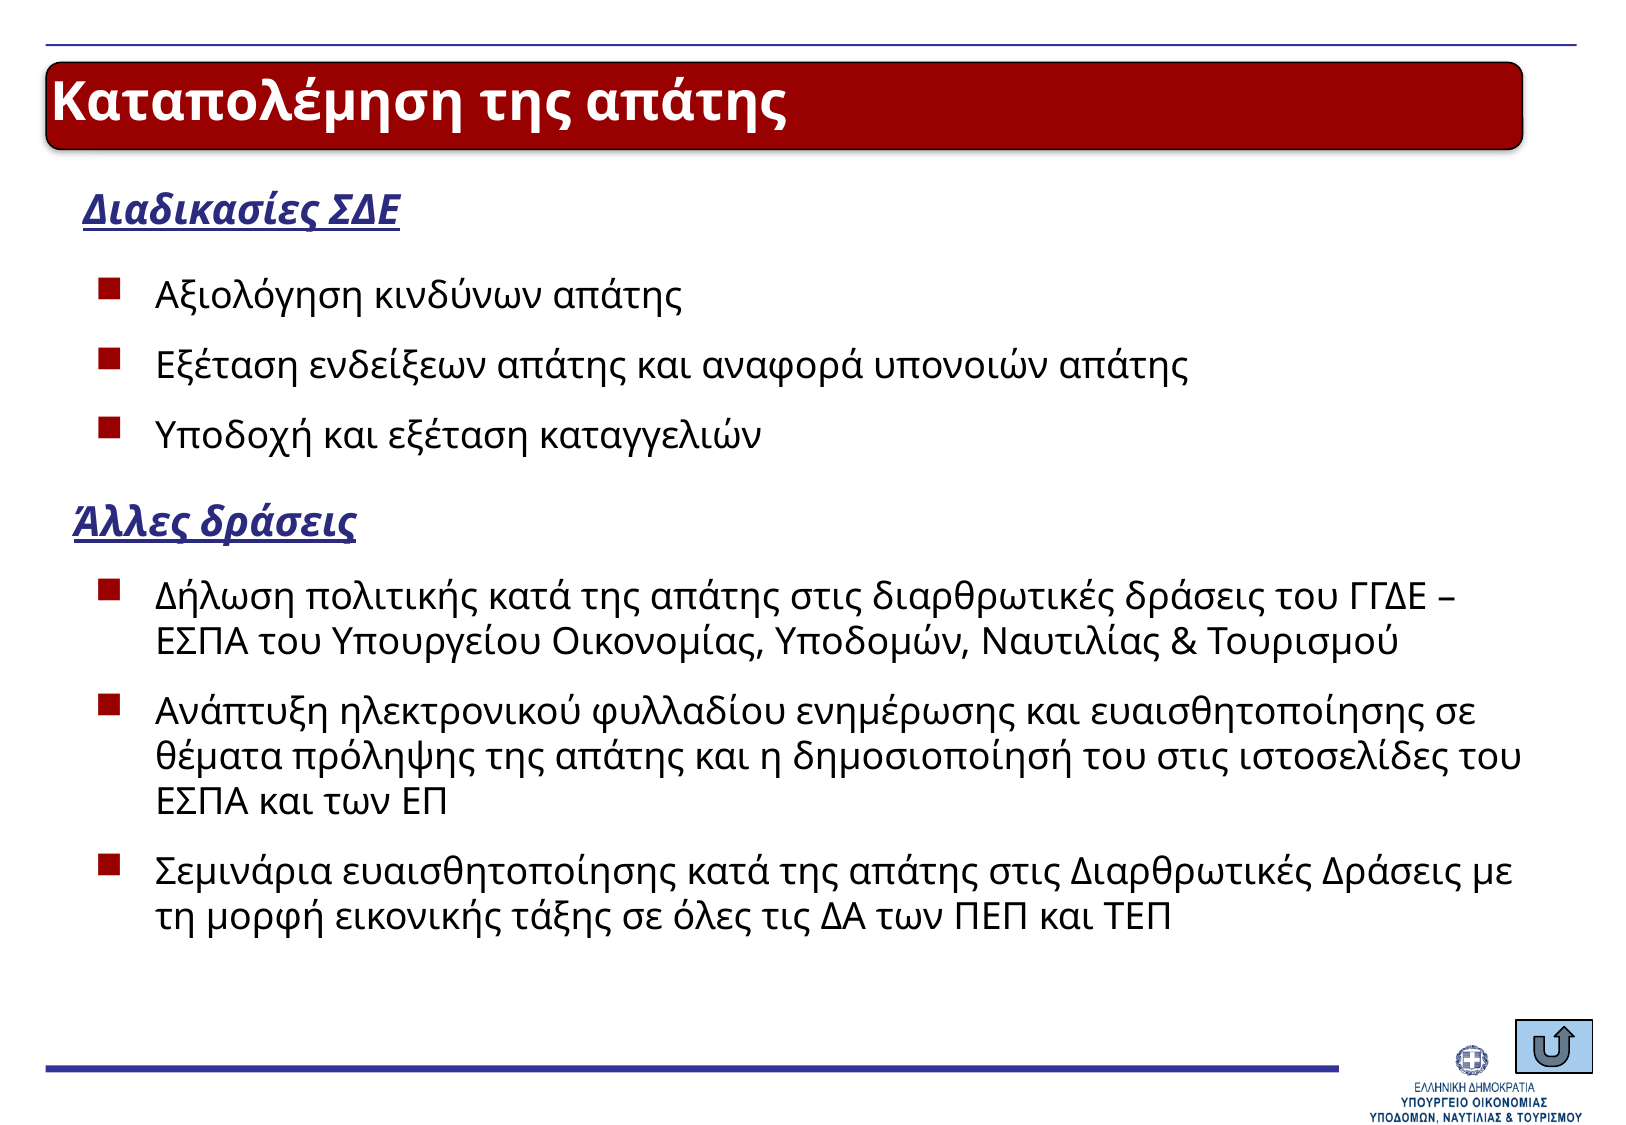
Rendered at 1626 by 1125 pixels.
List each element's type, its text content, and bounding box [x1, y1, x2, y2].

text_box Αξιολόγηση κινδύνων απάτης Εξέταση ενδείξεων απάτης και αναφορά υπονοιών απάτης Υποδοχή και εξέταση καταγγελιών [80, 263, 1283, 463]
picture [1339, 1045, 1605, 1125]
text_box Καταπολέμηση της απάτης [45, 61, 1524, 151]
text_box Άλλες δράσεις [73, 494, 647, 559]
text_box Δήλωση πολιτικής κατά της απάτης στις διαρθρωτικές δράσεις του ΓΓΔΕ – ΕΣΠΑ του Υπουργείου Οικονομίας, Υποδομών, Ναυτιλίας & Τουρισμού Ανάπτυξη ηλεκτρονικού φυλλαδίου ενημέρωσης και ευαισθητοποίησης σε θέματα πρόληψης της απάτης και η δημοσιοποίησή του στις ιστοσελίδες του ΕΣΠΑ και των ΕΠ Σεμινάρια ευαισθητοποίησης κατά της απάτης στις Διαρθρωτικές Δράσεις με τη μορφή εικονικής τάξης σε όλες τις ΔΑ των ΠΕΠ και ΤΕΠ [80, 564, 1550, 945]
text_box [1516, 1020, 1593, 1074]
text_box Διαδικασίες ΣΔΕ [83, 182, 656, 247]
